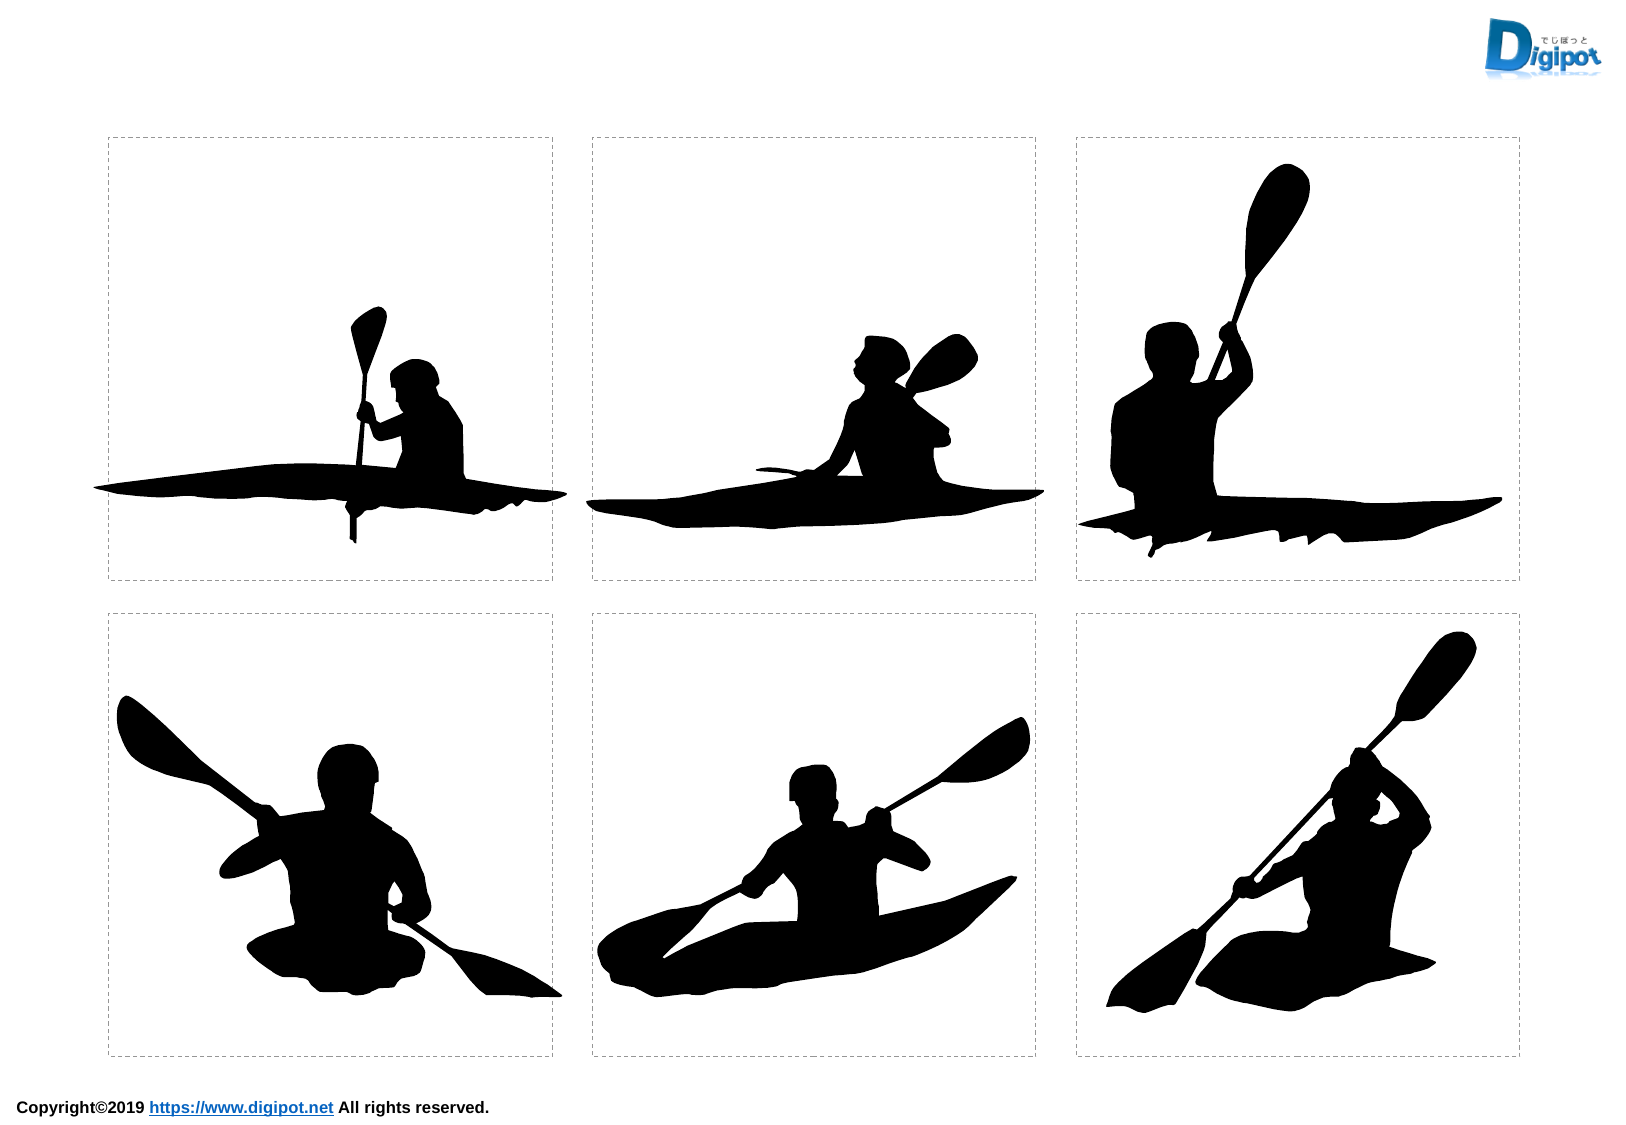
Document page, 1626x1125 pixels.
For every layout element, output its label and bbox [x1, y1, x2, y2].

text_box [1078, 163, 1503, 558]
picture [1485, 18, 1602, 82]
text_box [586, 334, 1044, 530]
text_box [93, 306, 567, 544]
text_box [1106, 631, 1477, 1013]
text_box [116, 695, 563, 998]
text_box [597, 717, 1031, 998]
